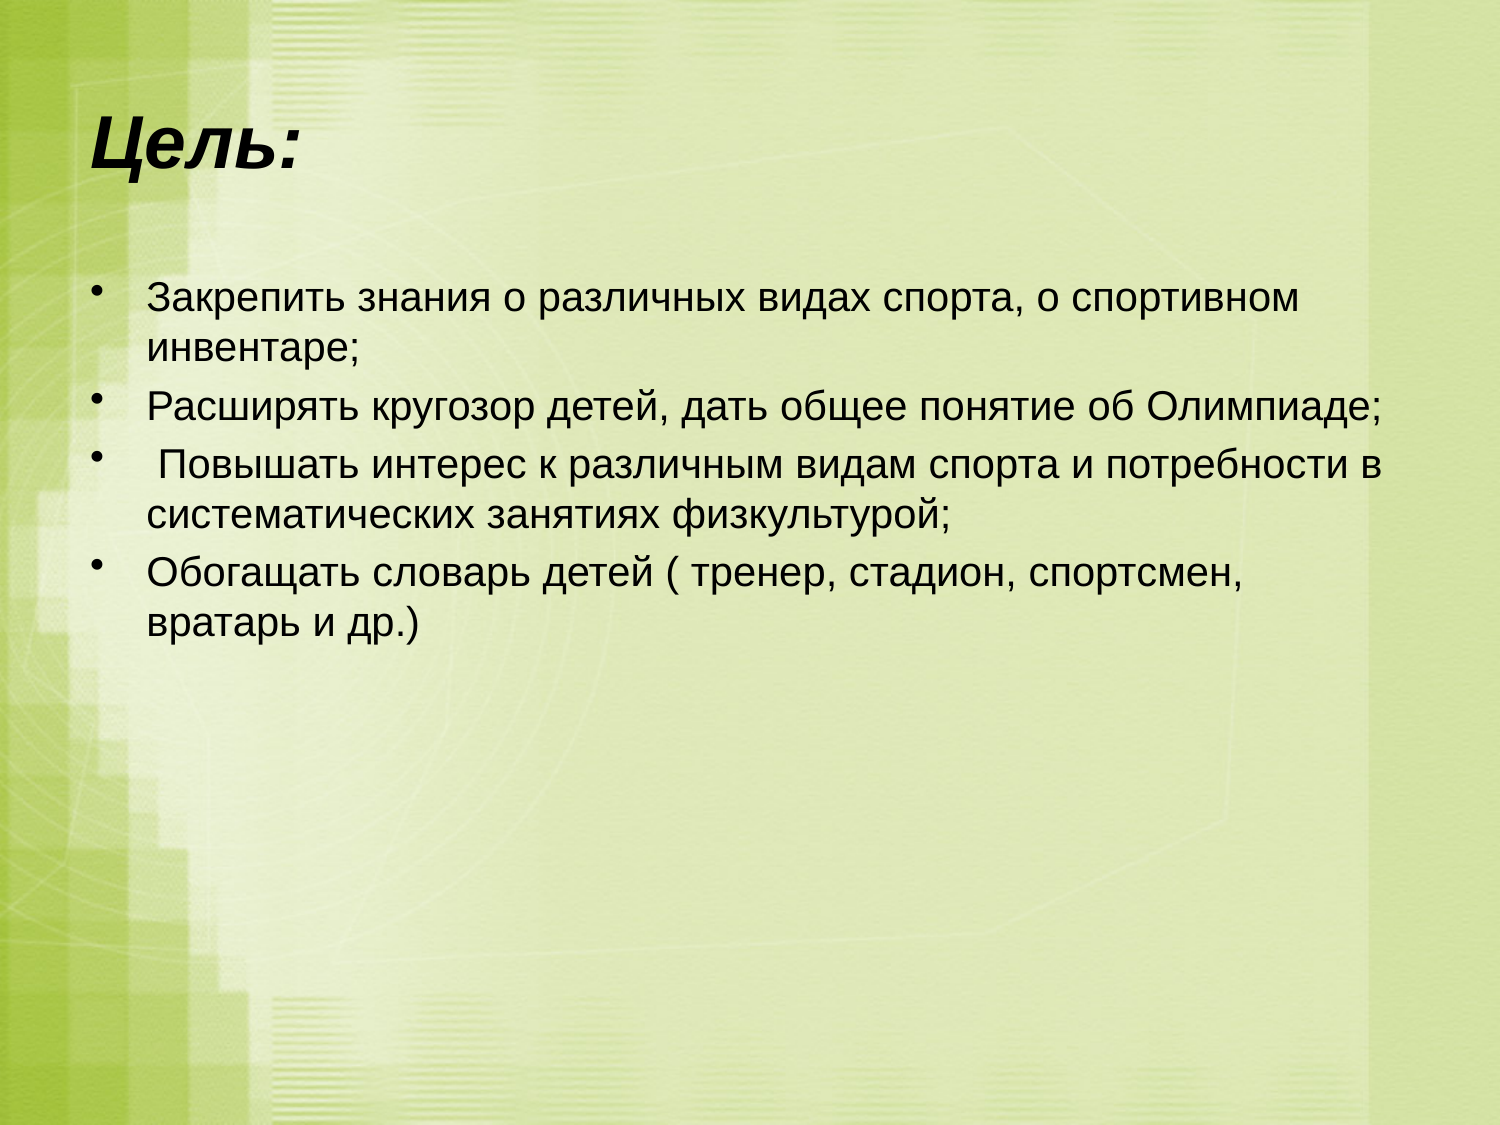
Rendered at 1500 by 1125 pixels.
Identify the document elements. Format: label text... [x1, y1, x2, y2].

title Цель: [74, 44, 1426, 233]
picture [0, 0, 1500, 1125]
list Закрепить знания о различных видах спорта, о спортивном инвентаре; Расширять кругозор детей, дать общее понятие об Олимпиаде; Повышать интерес к различным видам спорта и потребности в систематических занятиях физкультурой; Обогащать словарь детей ( тренер, стадион, спортсмен, вратарь и др.) [74, 262, 1426, 1006]
